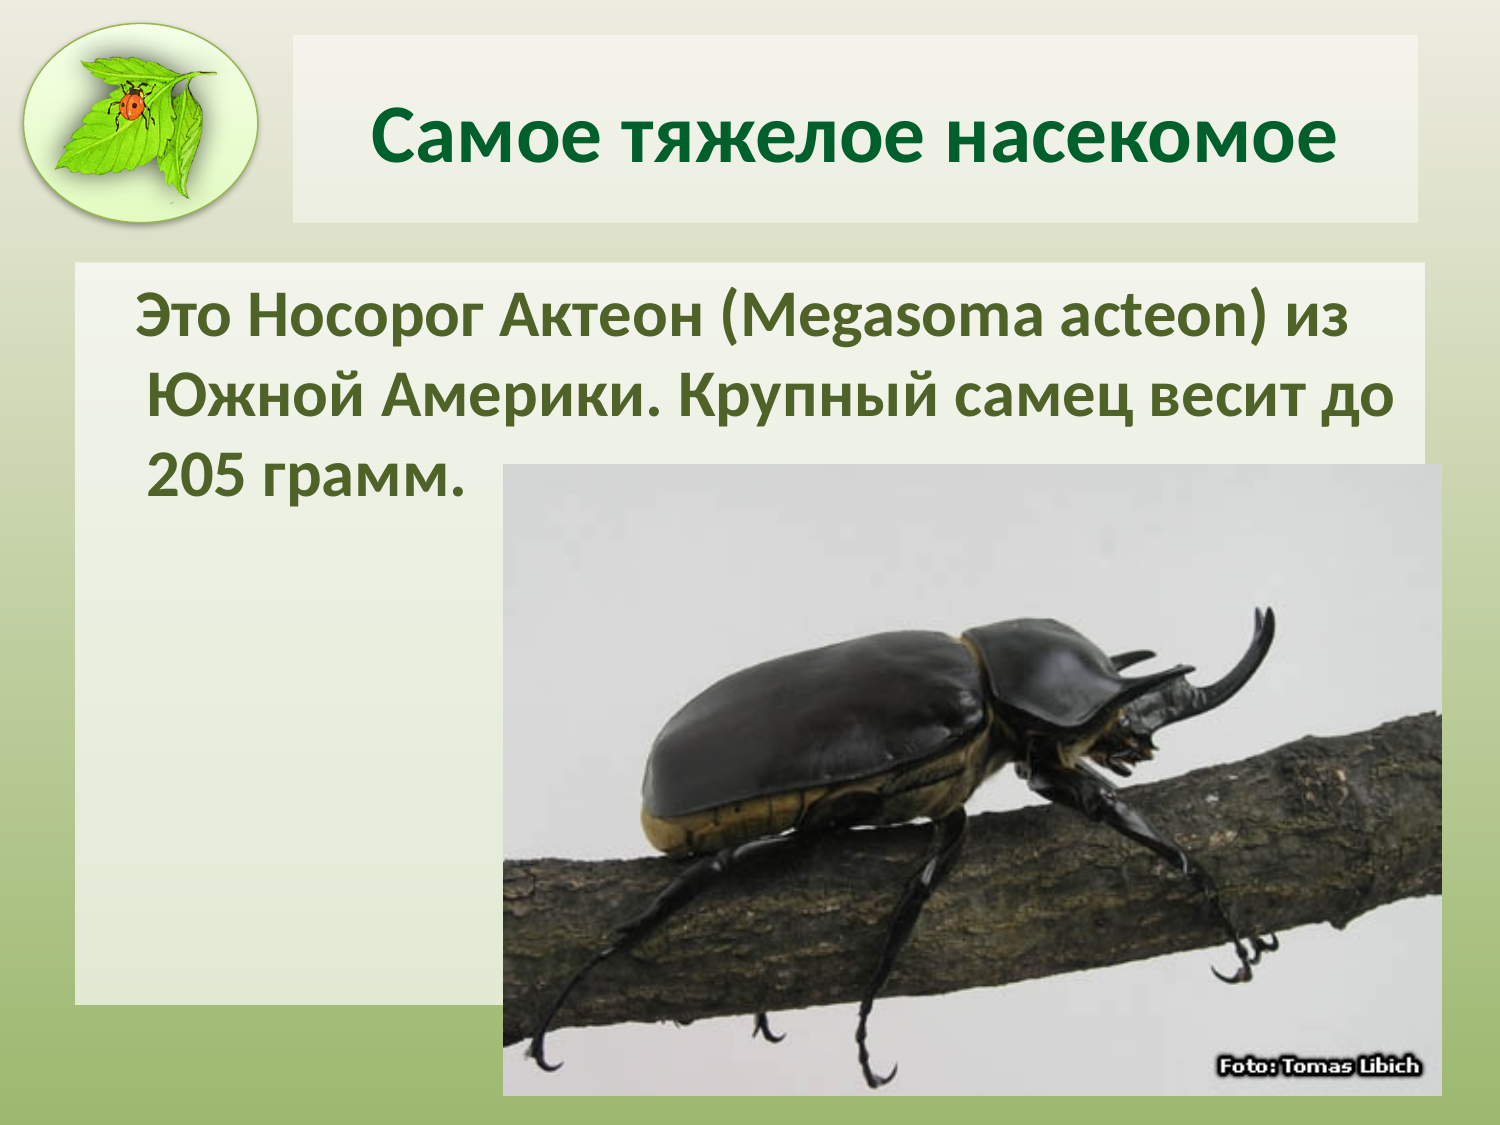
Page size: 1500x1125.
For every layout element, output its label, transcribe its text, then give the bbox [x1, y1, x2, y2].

list Это Носорог Актеон (Megasoma acteon) из Южной Америки. Крупный самец весит до 205 грамм. [75, 262, 1425, 1005]
picture [46, 35, 227, 211]
title Самое тяжелое насекомое [292, 35, 1418, 223]
picture [503, 463, 1442, 1096]
